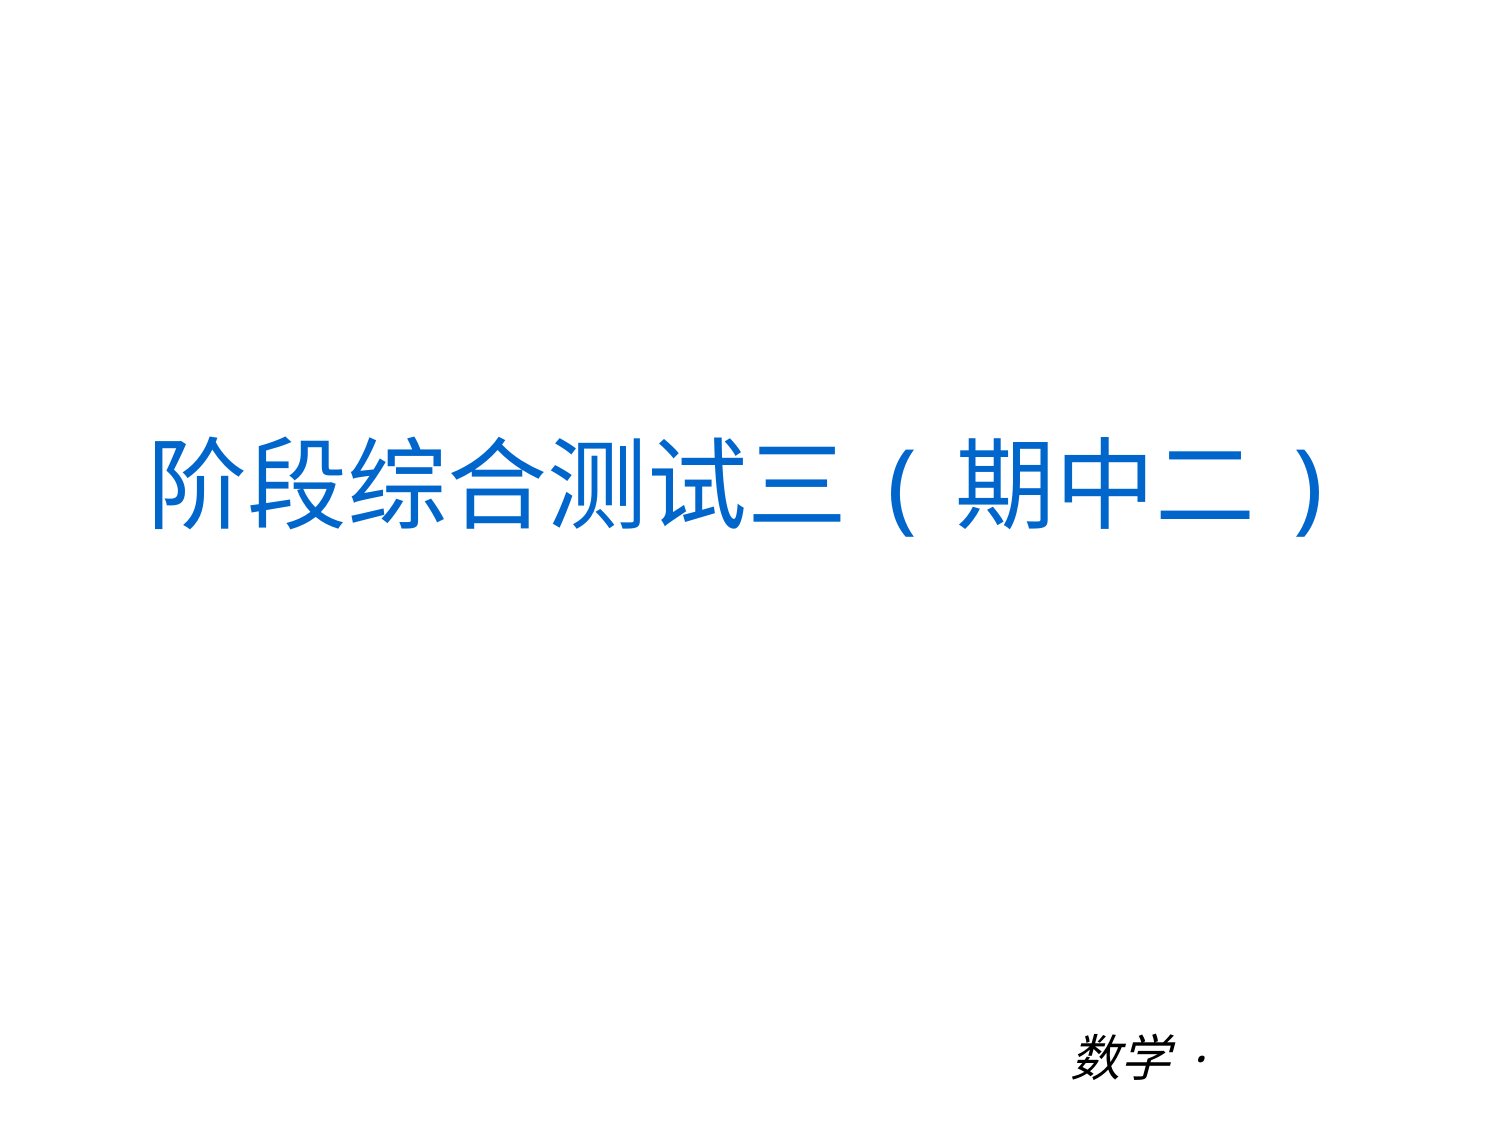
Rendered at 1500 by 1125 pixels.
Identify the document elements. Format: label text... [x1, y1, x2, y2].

text_box 阶段综合测试三(期中二) [123, 414, 1424, 549]
text_box 数学·新课标（BS） [1055, 1019, 1490, 1095]
